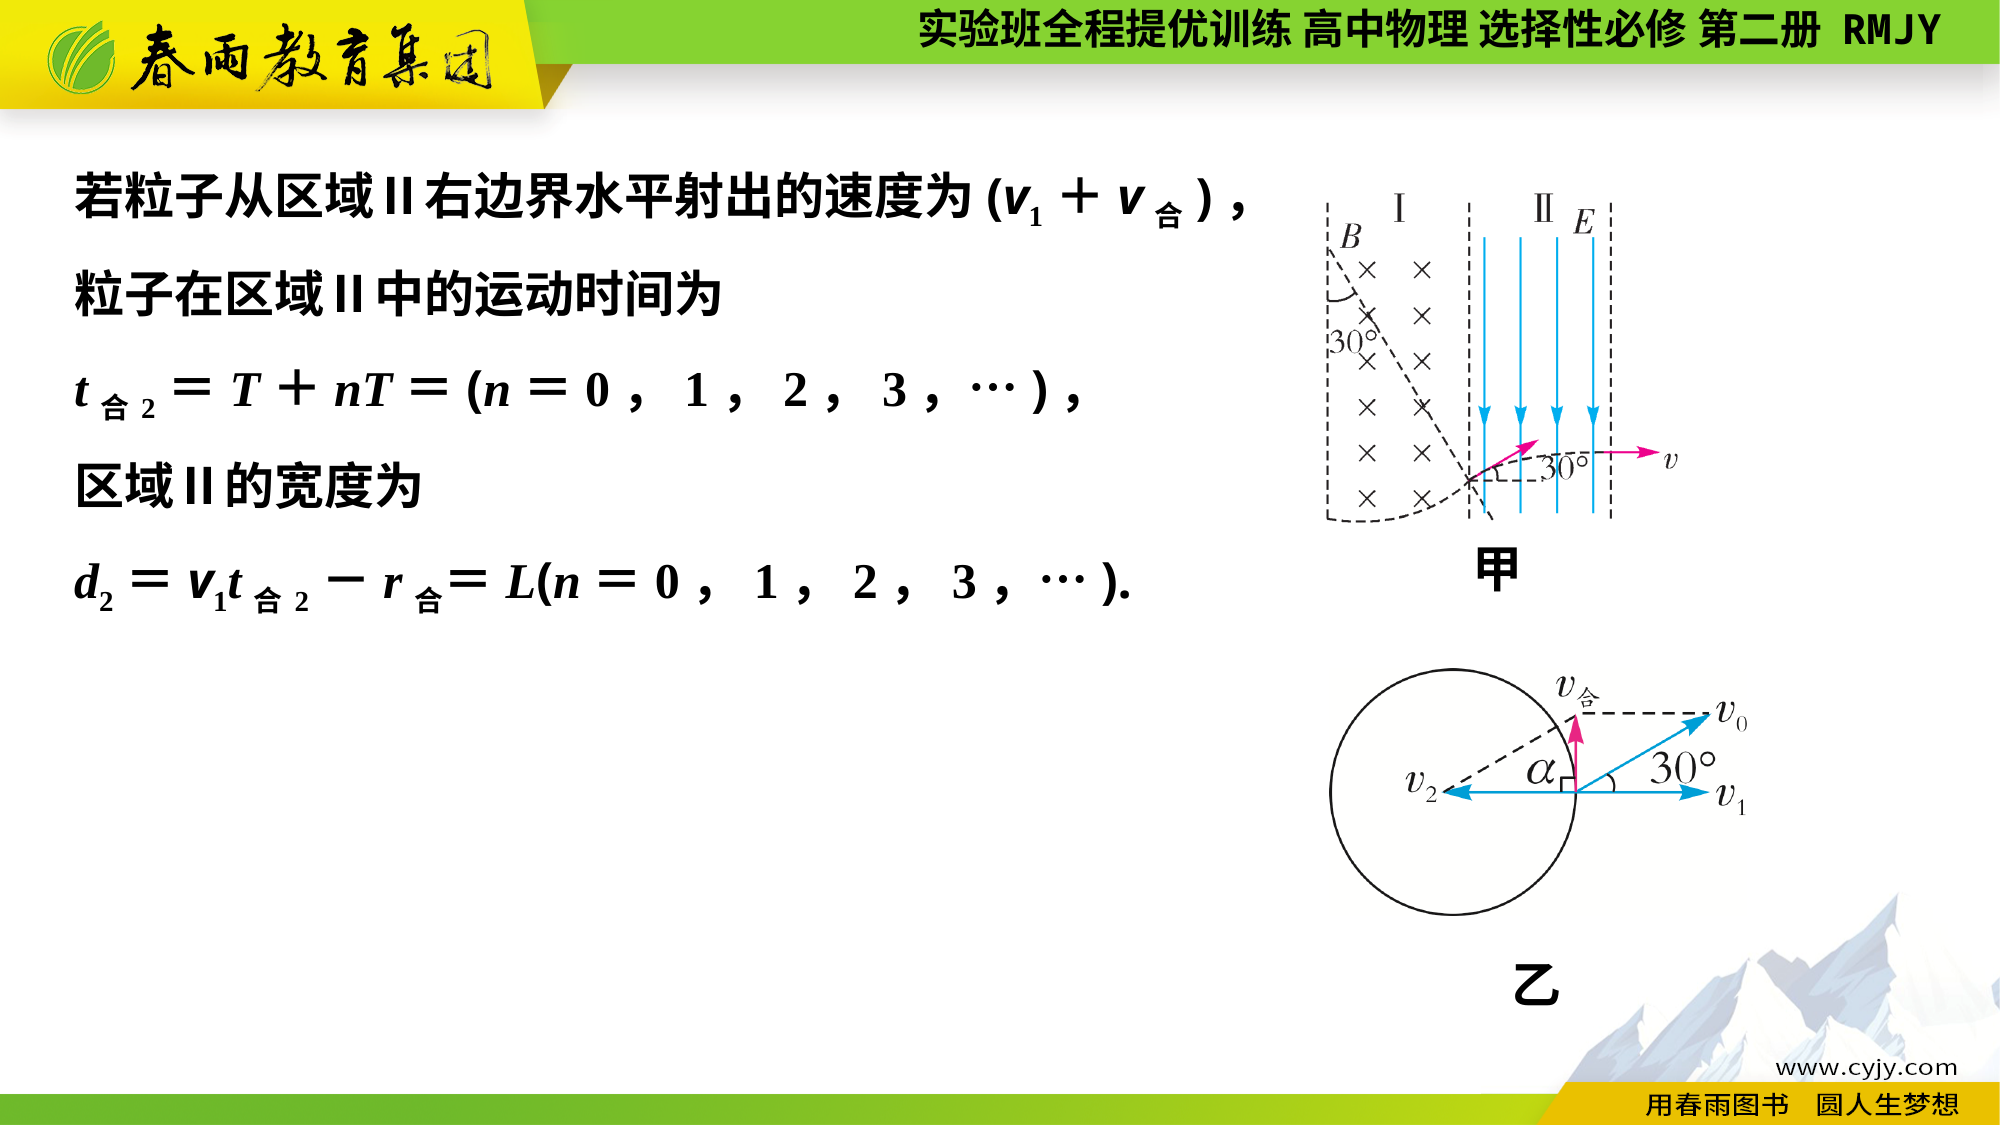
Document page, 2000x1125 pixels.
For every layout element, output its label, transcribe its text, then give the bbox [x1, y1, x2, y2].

picture [0, 0, 2000, 1125]
text_box 乙 [1496, 925, 1577, 1021]
text_box 甲 [1457, 539, 1538, 606]
